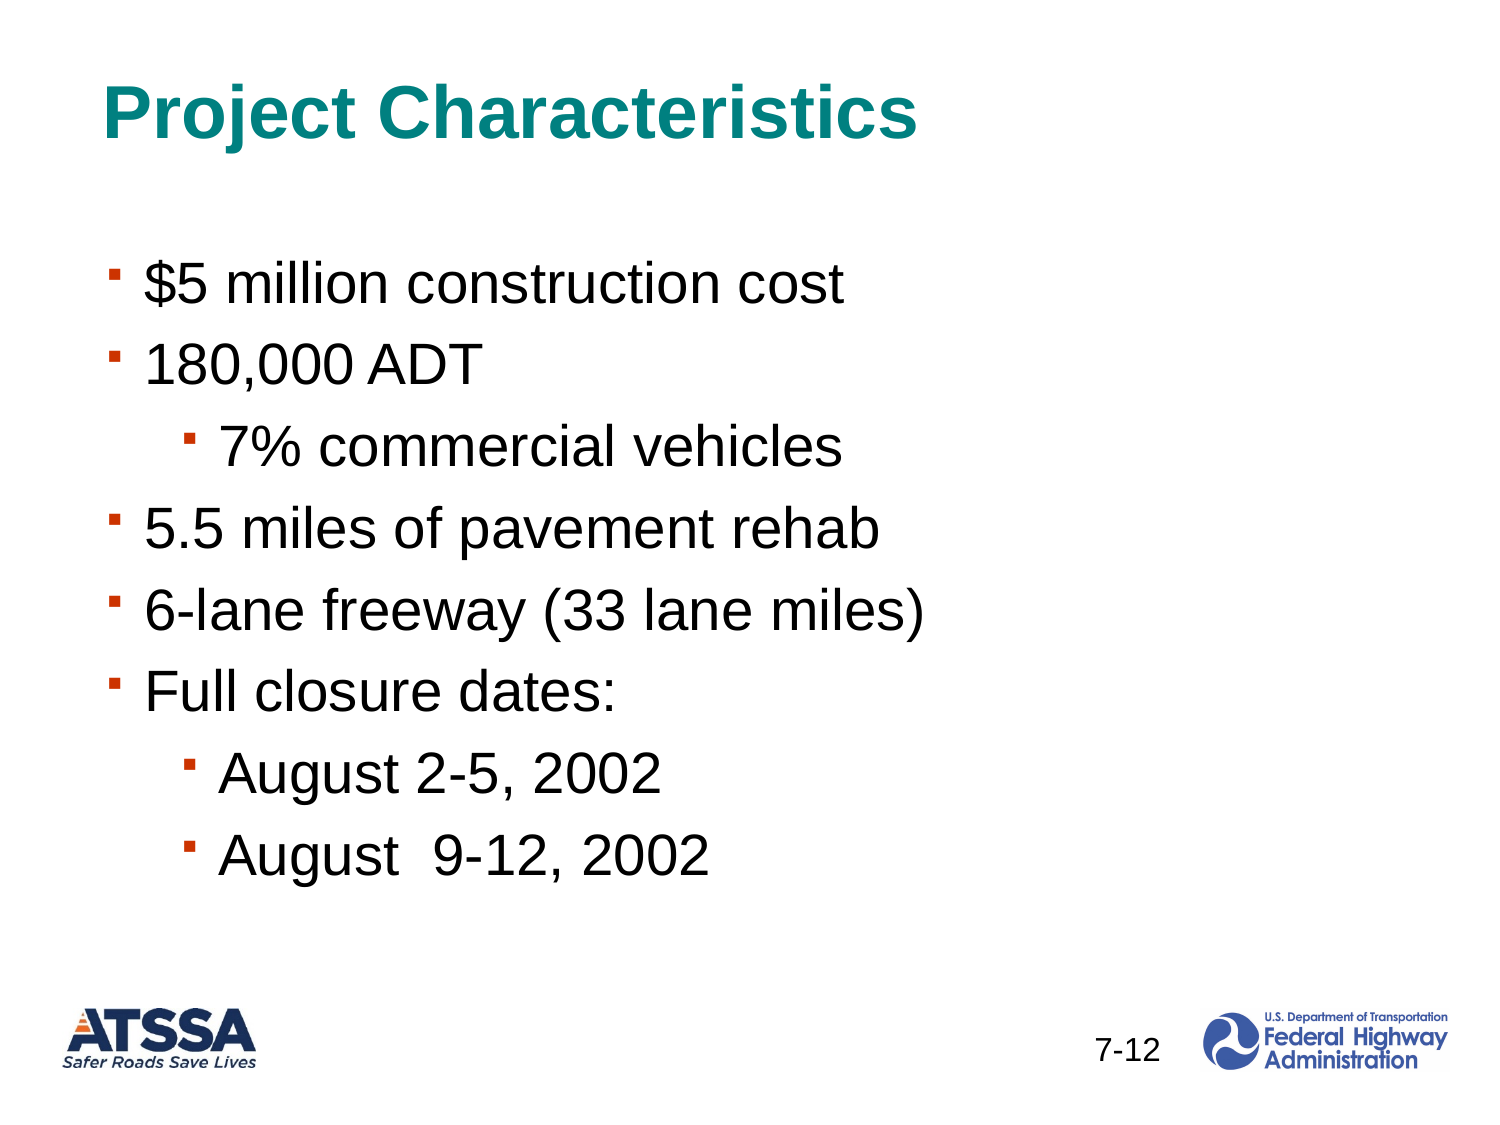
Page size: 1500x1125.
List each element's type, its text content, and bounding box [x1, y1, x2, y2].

picture [1200, 1008, 1450, 1072]
list $5 million construction cost 180,000 ADT 7% commercial vehicles 5.5 miles of pavement rehab 6-lane freeway (33 lane miles) Full closure dates: August 2-5, 2002 August 9-12, 2002 [90, 237, 1467, 951]
picture [62, 1008, 256, 1068]
title Project Characteristics [87, 0, 1500, 218]
